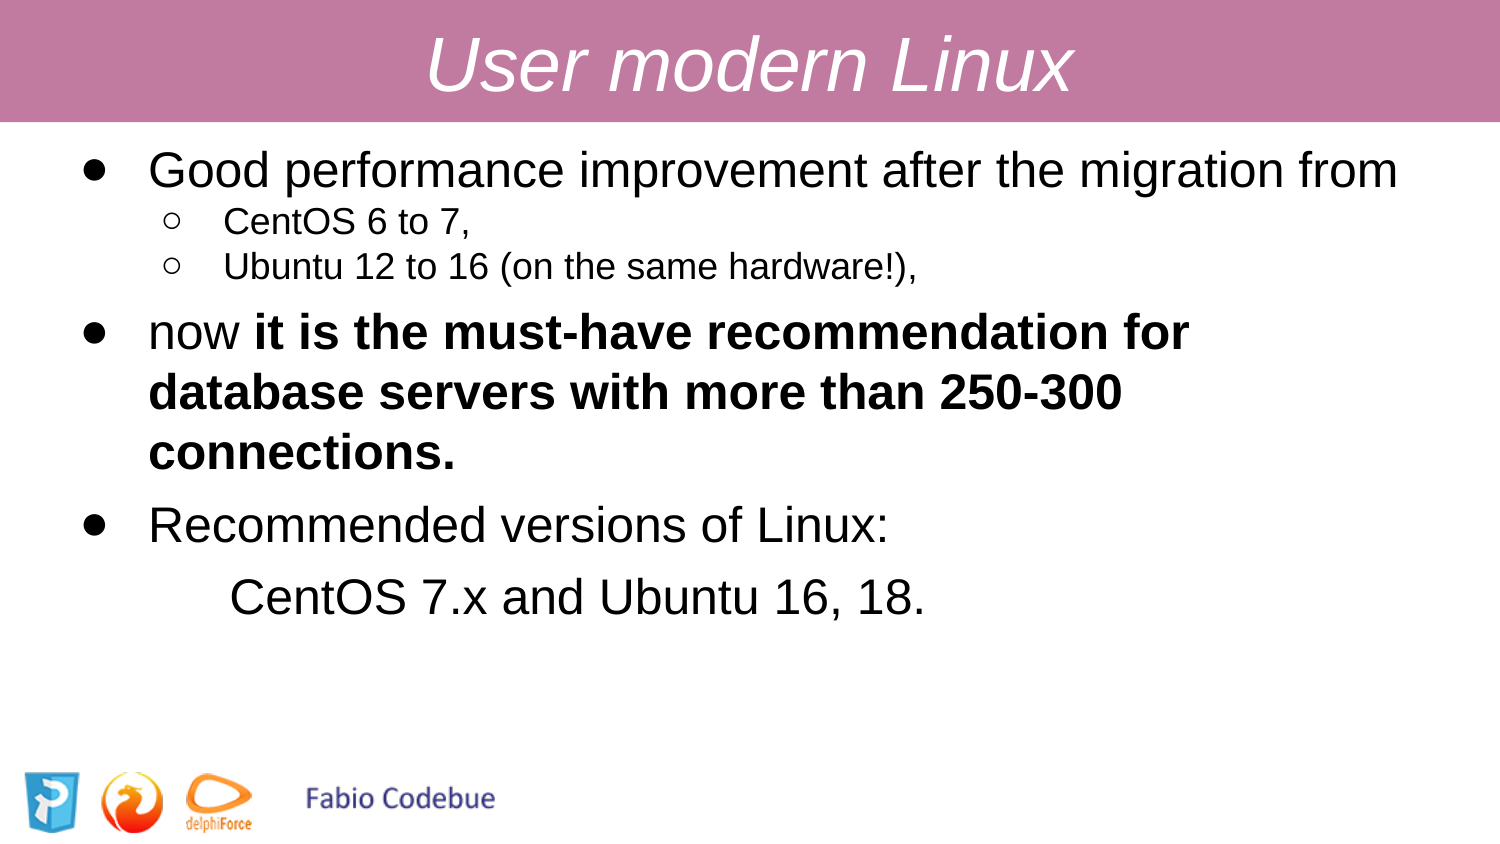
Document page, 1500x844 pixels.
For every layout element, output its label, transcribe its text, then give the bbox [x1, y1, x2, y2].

list Good performance improvement after the migration from CentOS 6 to 7, Ubuntu 12 to 16 (on the same hardware!), now it is the must-have recommendation for database servers with more than 250-300 connections. Recommended versions of Linux: CentOS 7.x and Ubuntu 16, 18. [58, 123, 1433, 738]
text_box User modern Linux [0, 0, 1500, 123]
picture [0, 123, 1500, 844]
